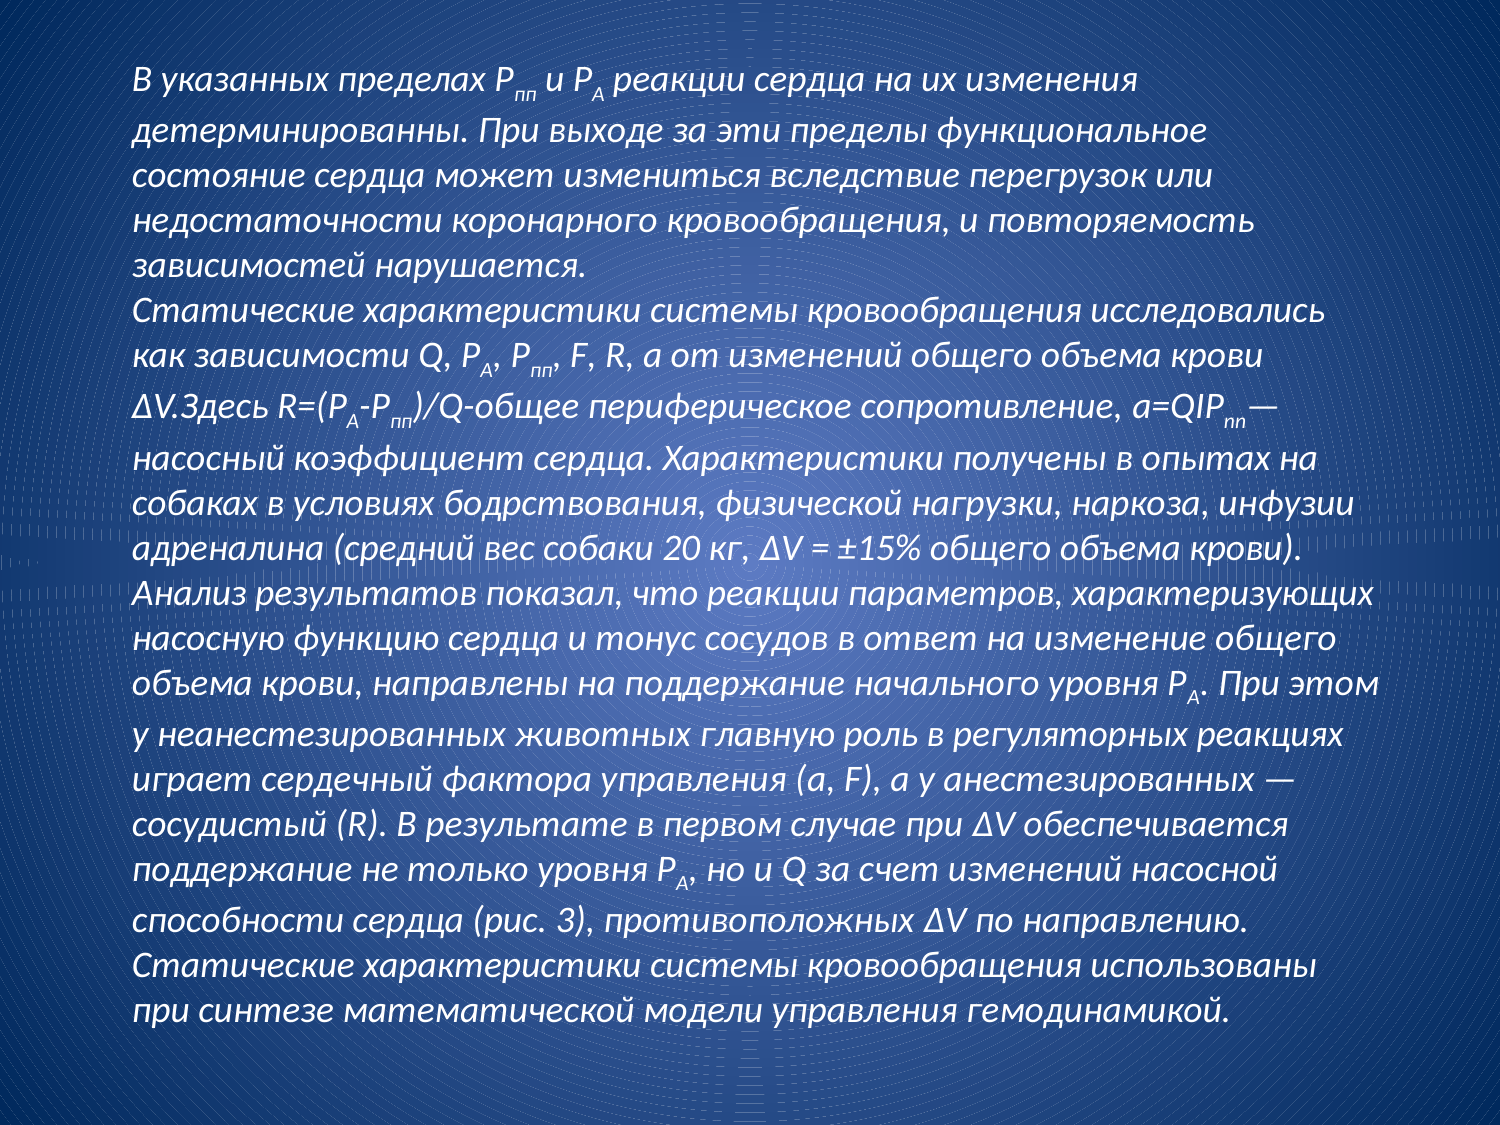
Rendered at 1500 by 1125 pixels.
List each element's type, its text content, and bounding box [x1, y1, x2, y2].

text_box В указанных пределах Рпп и РА реакции сердца на их изменения детерминированны. При выходе за эти пределы функциональное состояние сердца может измениться вследствие перегрузок или недостаточности коронарного кровообращения, и повторяемость зависимостей нарушается. Статические характеристики системы кровообращения исследовались как зависимости Q, РА, Рпп, F, R, а от изменений общего объема крови ΔV.Здесь R=(РА-Рпп)/Q-общее периферическое сопротивление, a=QIPnn— насосный коэффициент сердца. Характеристики получены в опытах на собаках в условиях бодрствования, физической нагрузки, наркоза, инфузии адреналина (средний вес собаки 20 кг, ΔV = ±15% общего объема крови). Анализ результатов показал, что реакции параметров, характеризующих насосную функцию сердца и тонус сосудов в ответ на изменение общего объема крови, направлены на поддержание начального уровня РА. При этом у неанестезированных животных главную роль в регуляторных реакциях играет сердечный фактора управления (a, F), а у анестезированных — сосудистый (R). В результате в первом случае при ΔV обеспечивается поддержание не только уровня РА, но и Q за счет изменений насосной способности сердца (рис. 3), противоположных ΔV по направлению. Статические характеристики системы кровообращения использованы при синтезе математической модели управления гемодинамикой. [117, 46, 1395, 1038]
